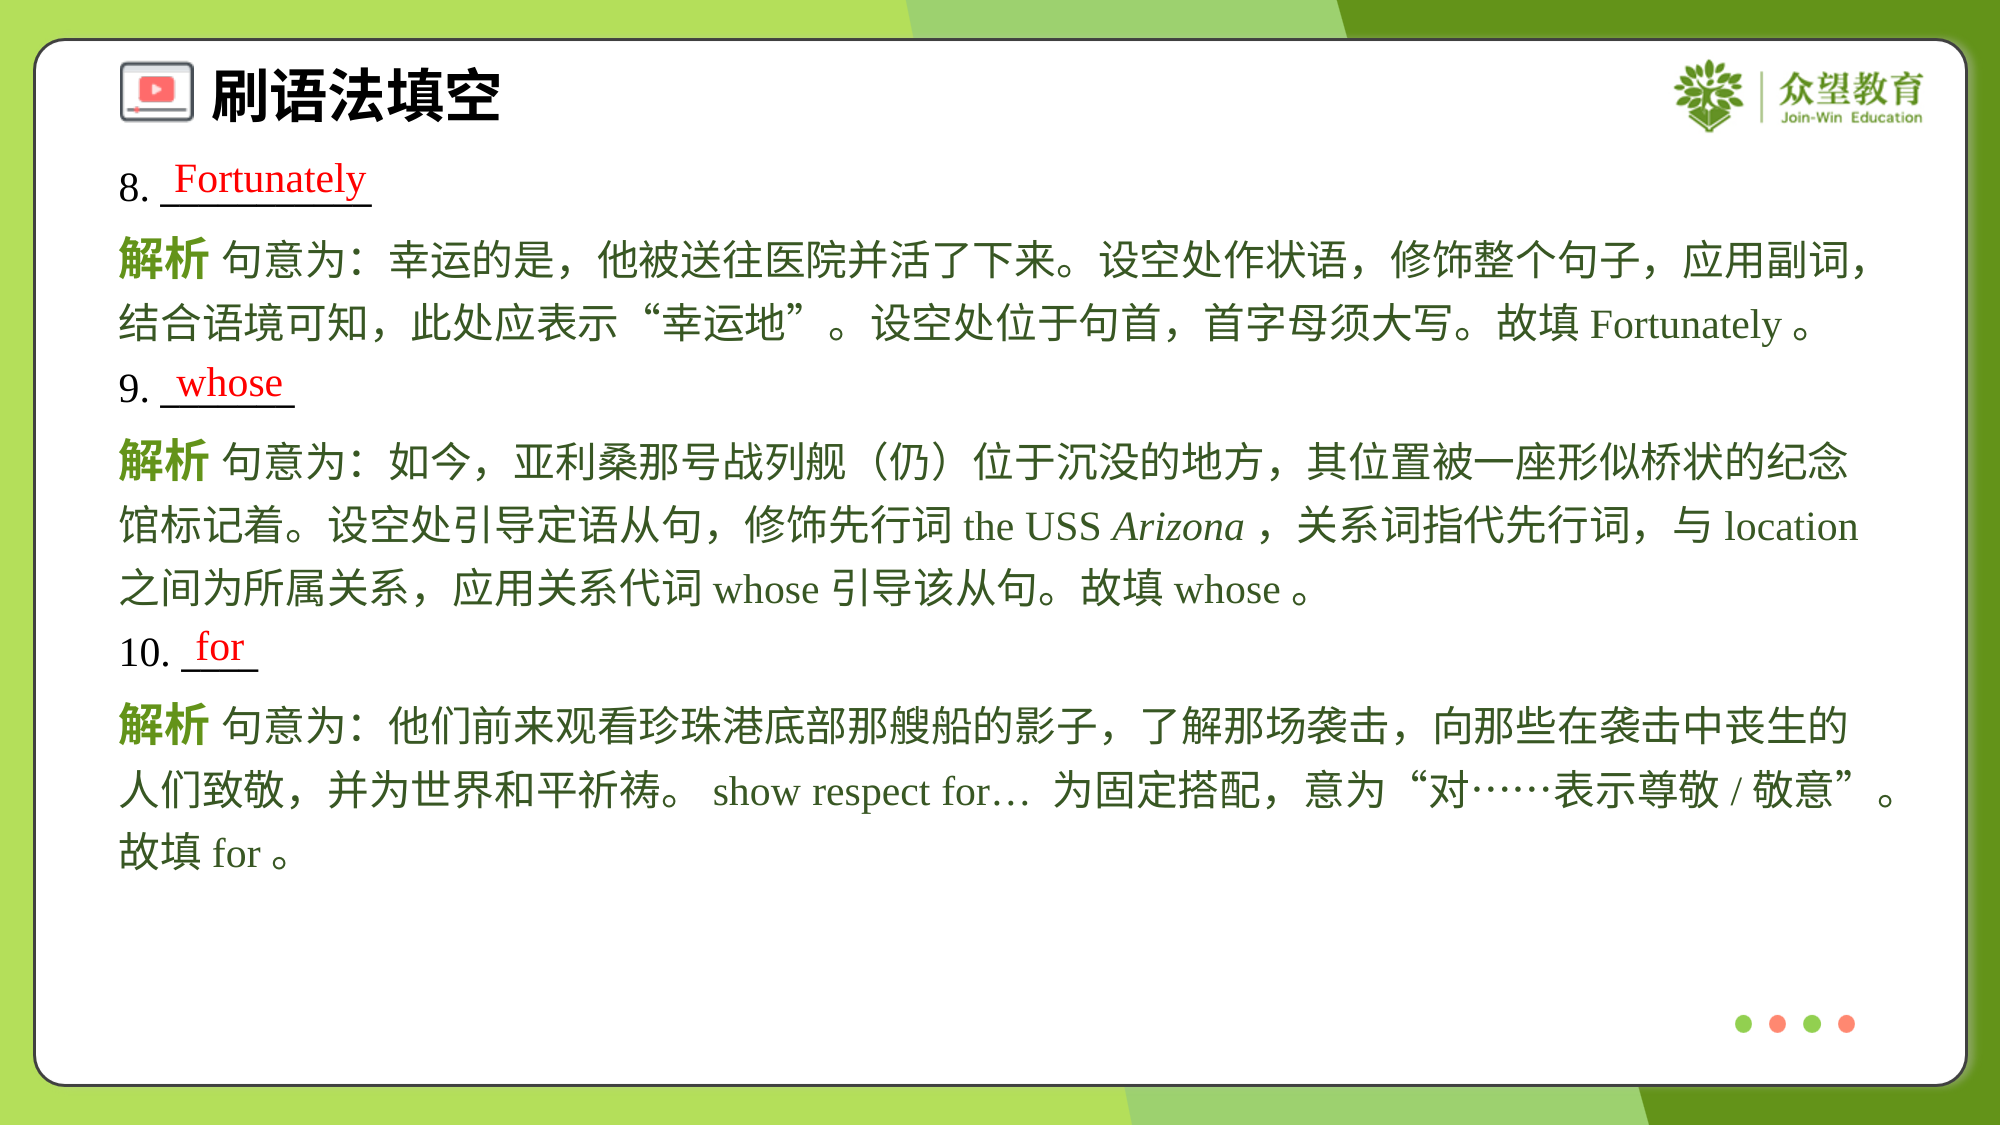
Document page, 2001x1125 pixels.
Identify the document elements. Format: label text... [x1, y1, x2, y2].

text_box 解析 句意为：幸运的是，他被送往医院并活了下来。设空处作状语，修饰整个句子，应用副词，结合语境可知，此处应表示“幸运地”。设空处位于句首，首字母须大写。故填Fortunately。 [118, 215, 1883, 343]
text_box 10. ____ [118, 612, 1883, 670]
text_box 解析 句意为：他们前来观看珍珠港底部那艘船的影子，了解那场袭击，向那些在袭击中丧生的人们致敬，并为世界和平祈祷。show respect for… 为固定搭配，意为“对……表示尊敬/敬意”。故填for。 [118, 682, 1883, 872]
text_box Fortunately [170, 138, 371, 197]
text_box 解析 句意为：如今，亚利桑那号战列舰（仍）位于沉没的地方，其位置被一座形似桥状的纪念馆标记着。设空处引导定语从句，修饰先行词the USS Arizona，关系词指代先行词，与location之间为所属关系，应用关系代词whose引导该从句。故填whose。 [118, 417, 1883, 607]
text_box 9. _______ [118, 348, 1883, 406]
text_box for [190, 606, 249, 665]
text_box 8. ___________ [118, 146, 1883, 204]
picture [0, 0, 2000, 1125]
text_box whose [172, 342, 288, 400]
